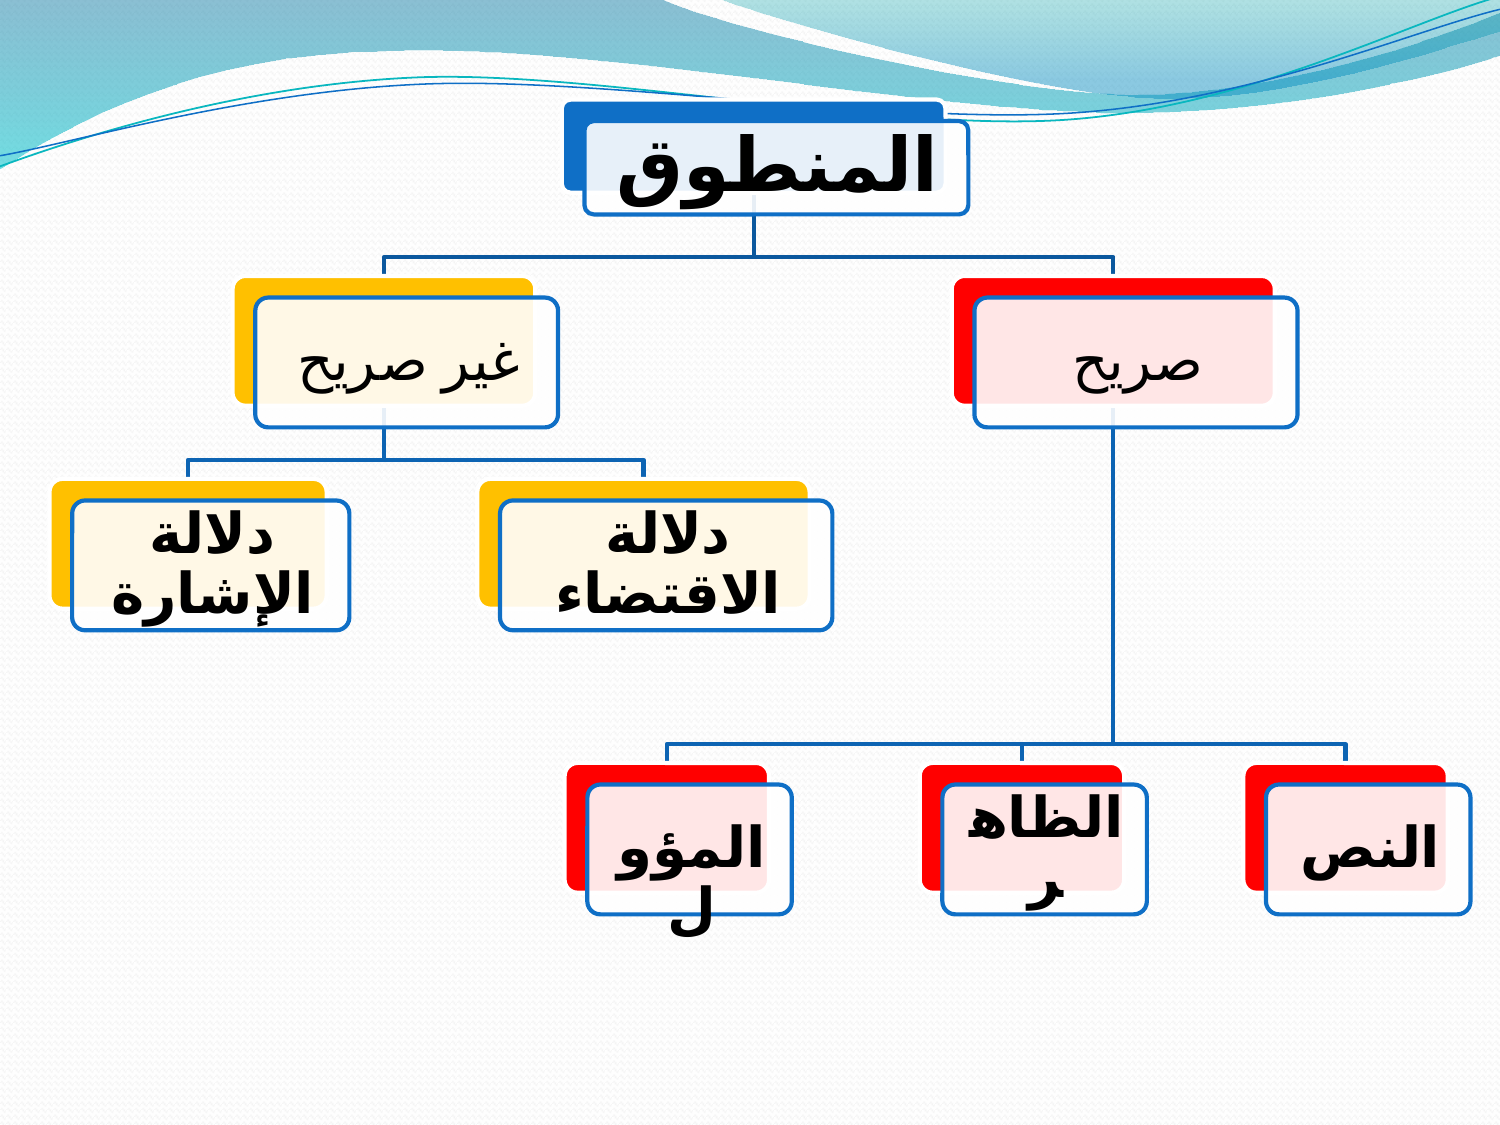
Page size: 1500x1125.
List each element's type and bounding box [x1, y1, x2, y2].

list [41, 42, 1471, 1038]
